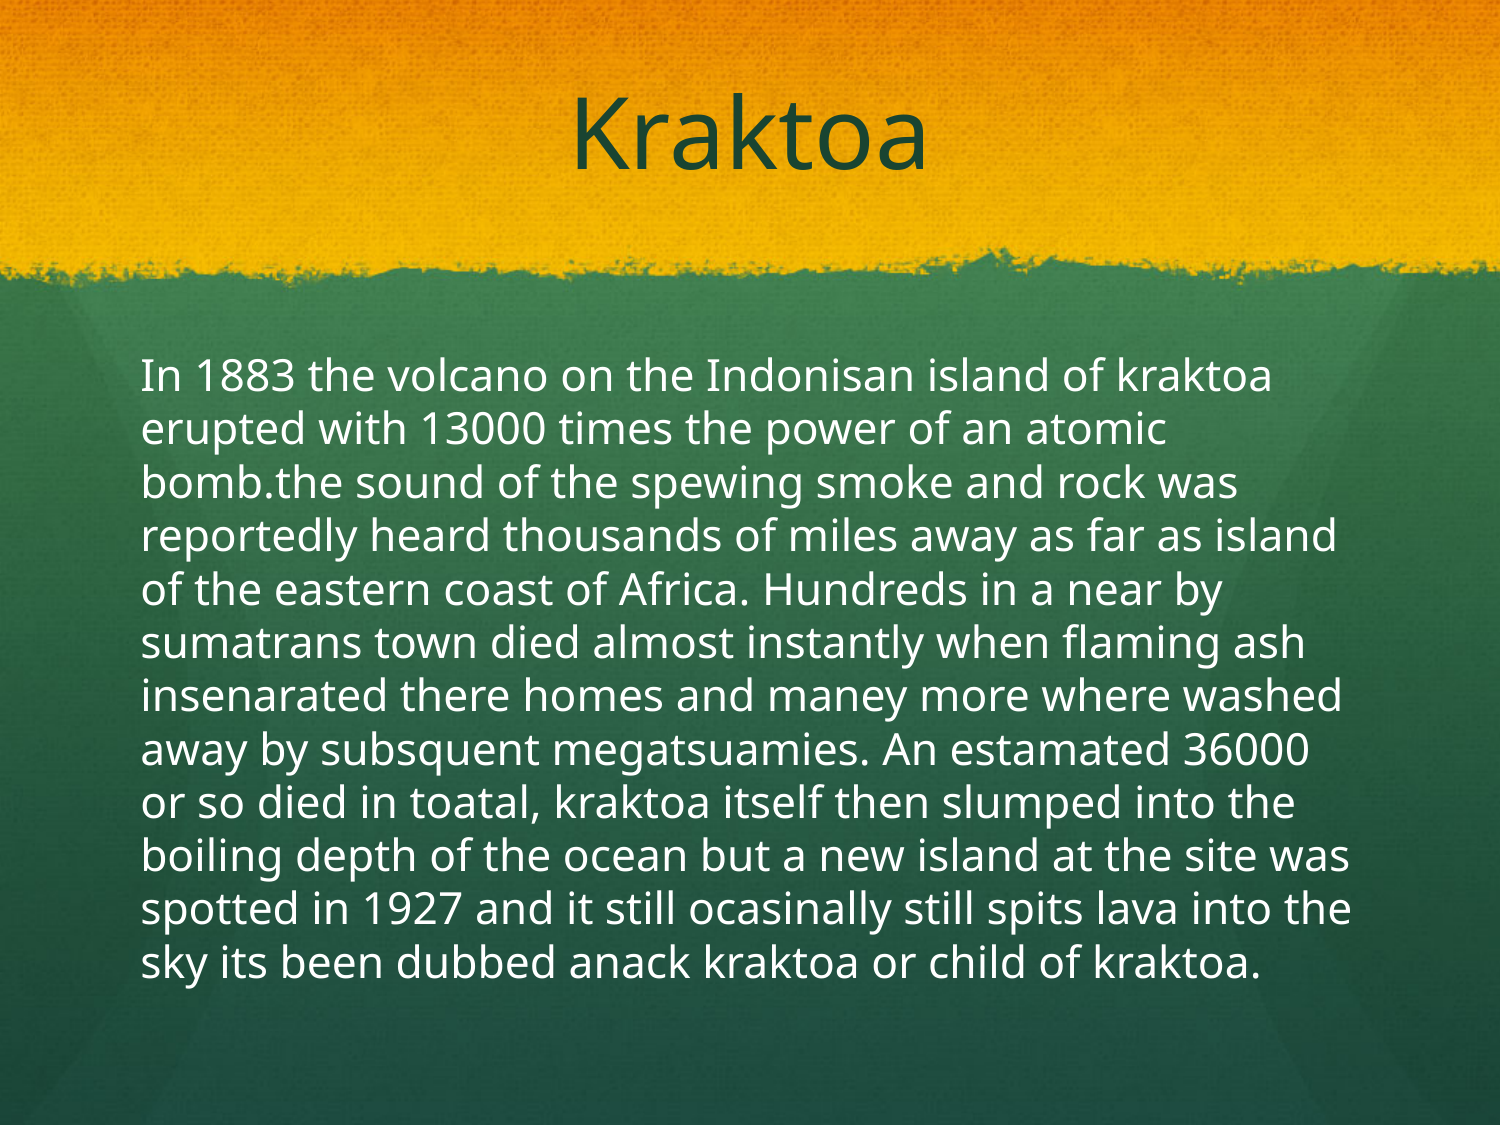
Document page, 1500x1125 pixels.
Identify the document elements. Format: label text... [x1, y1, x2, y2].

title Kraktoa [125, 13, 1375, 246]
picture [0, 0, 1500, 1125]
list In 1883 the volcano on the Indonisan island of kraktoa erupted with 13000 times the power of an atomic bomb.the sound of the spewing smoke and rock was reportedly heard thousands of miles away as far as island of the eastern coast of Africa. Hundreds in a near by sumatrans town died almost instantly when flaming ash insenarated there homes and maney more where washed away by subsquent megatsuamies. An estamated 36000 or so died in toatal, kraktoa itself then slumped into the boiling depth of the ocean but a new island at the site was spotted in 1927 and it still ocasinally still spits lava into the sky its been dubbed anack kraktoa or child of kraktoa. [125, 339, 1375, 1026]
